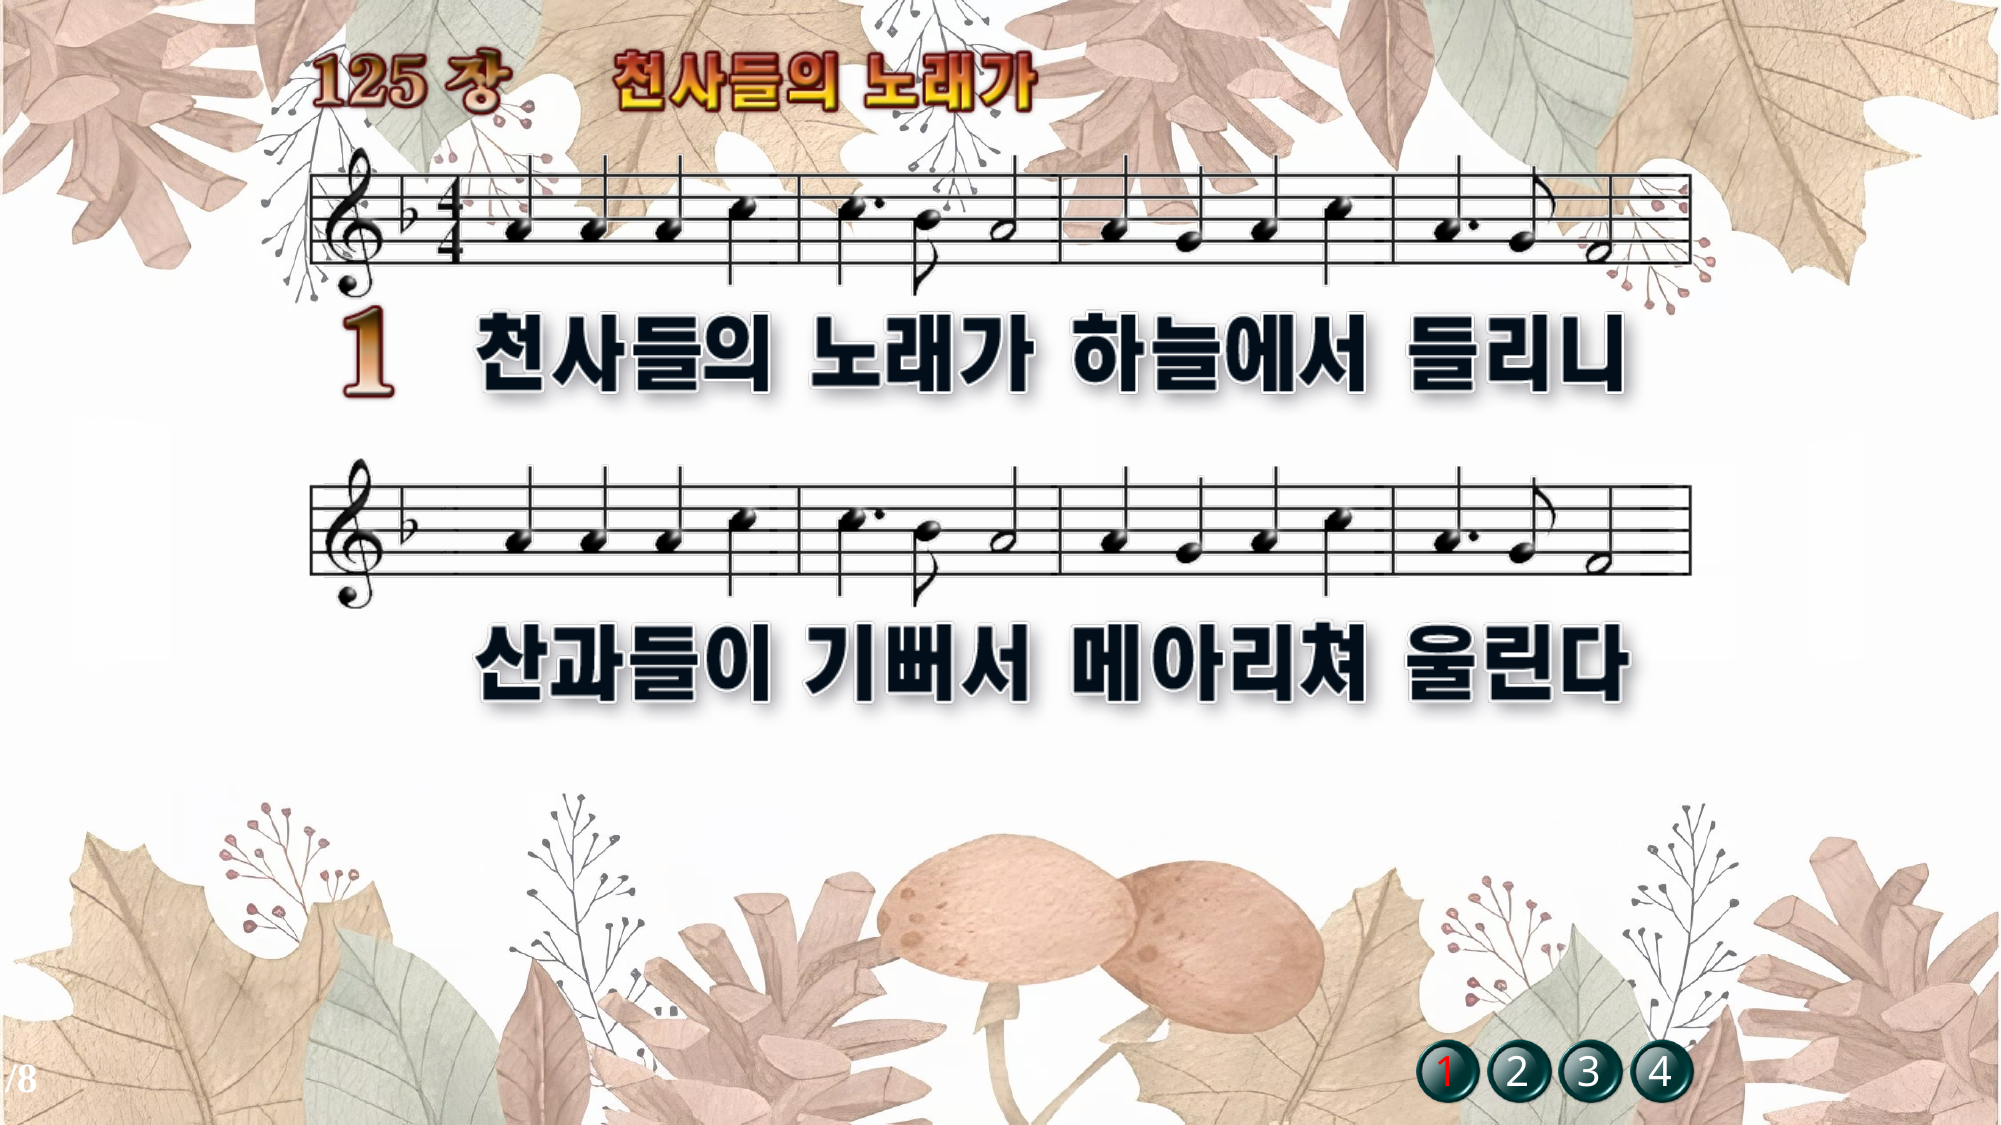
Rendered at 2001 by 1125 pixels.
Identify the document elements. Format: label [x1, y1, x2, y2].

text_box [1627, 1035, 1697, 1106]
text_box [1555, 1035, 1626, 1106]
text_box [1484, 1035, 1555, 1106]
picture [0, 0, 2001, 1125]
text_box [1413, 1035, 1484, 1106]
